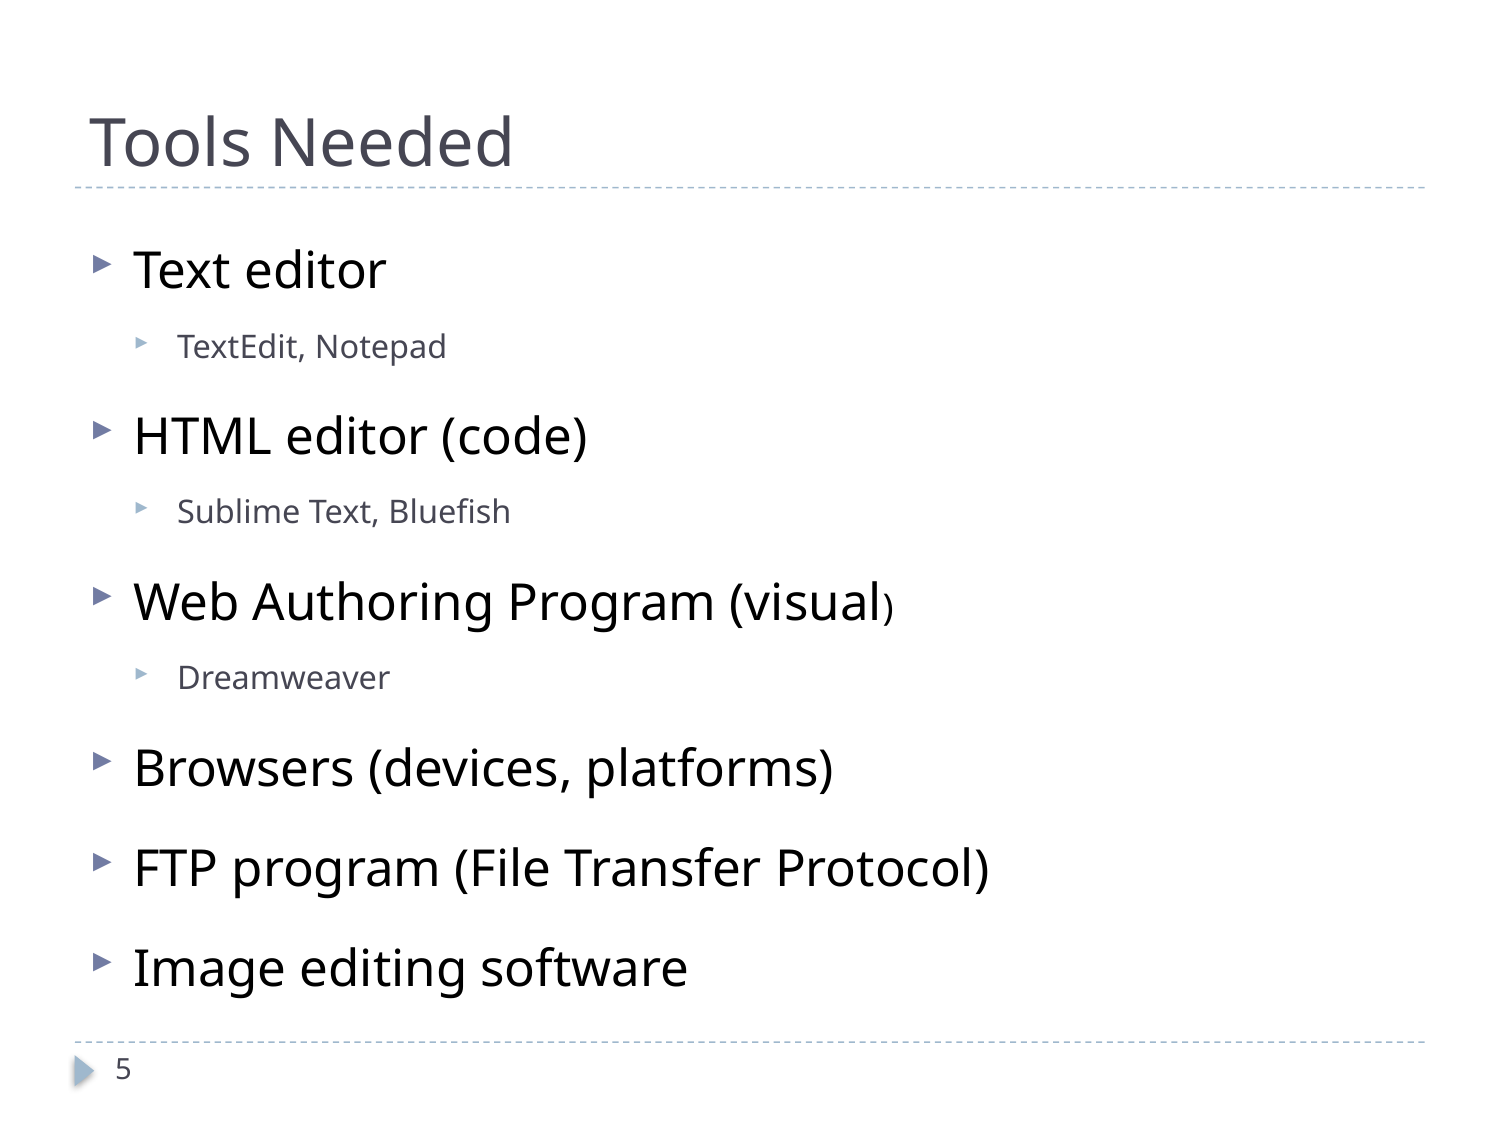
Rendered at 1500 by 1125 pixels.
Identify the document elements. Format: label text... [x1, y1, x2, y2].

list Text editor TextEdit, Notepad HTML editor (code) Sublime Text, Bluefish Web Authoring Program (visual) Dreamweaver Browsers (devices, platforms) FTP program (File Transfer Protocol) Image editing software [75, 200, 1425, 1010]
slide_number 5 [100, 1042, 426, 1103]
title Tools Needed [75, 24, 1425, 188]
